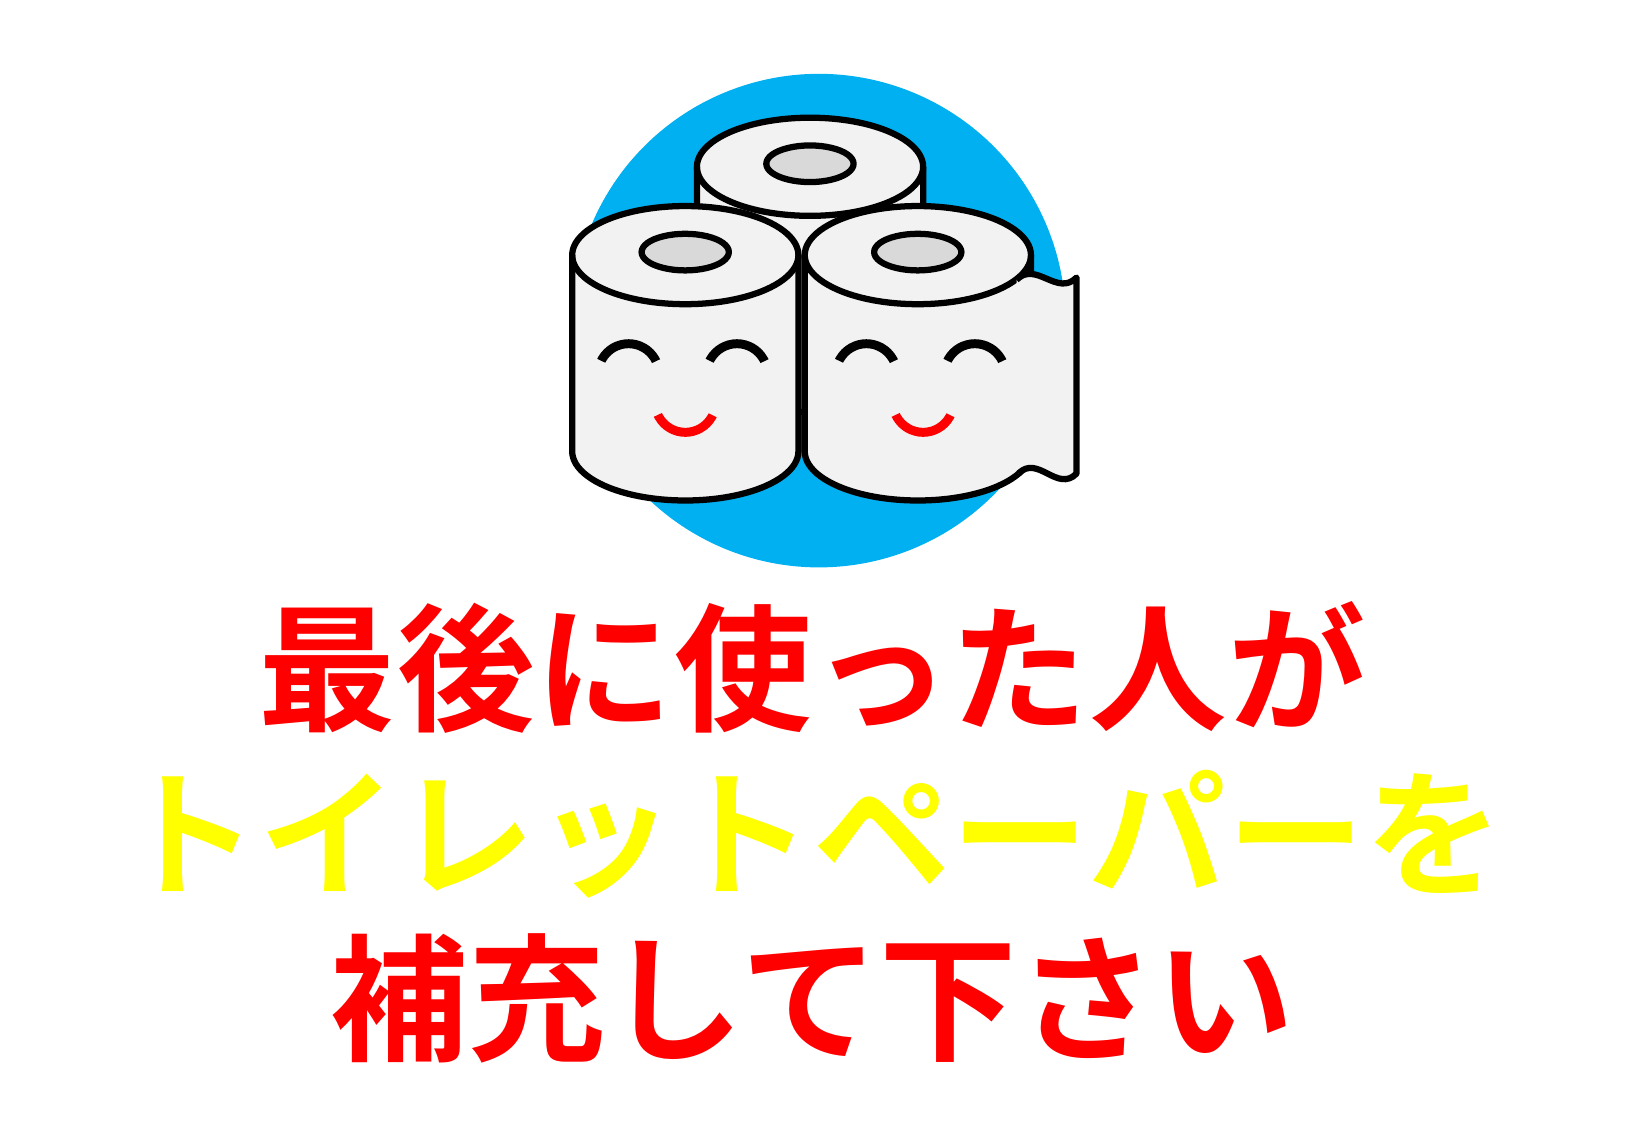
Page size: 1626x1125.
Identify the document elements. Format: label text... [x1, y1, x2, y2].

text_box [571, 73, 1077, 568]
text_box 最後に使った人が トイレットペーパーを 補充して下さい [0, 575, 1625, 1085]
